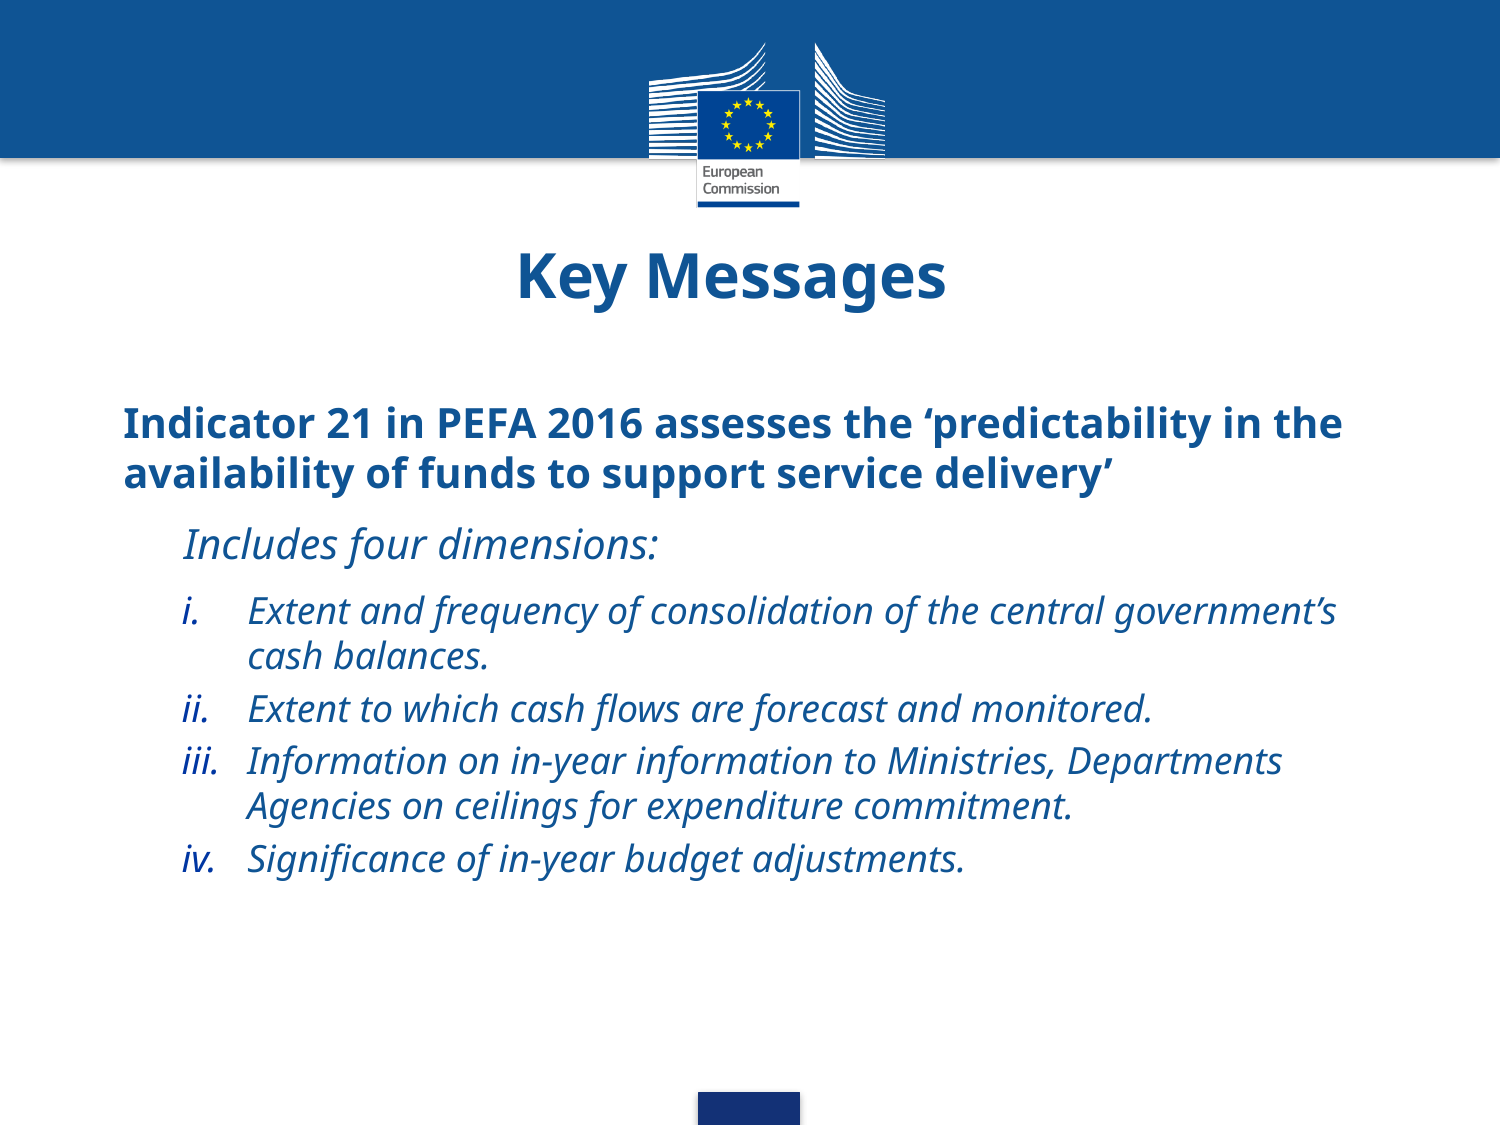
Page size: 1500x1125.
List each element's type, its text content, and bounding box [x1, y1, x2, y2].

picture [649, 42, 885, 208]
list Indicator 21 in PEFA 2016 assesses the ‘predictability in the availability of funds to support service delivery’ Includes four dimensions: Extent and frequency of consolidation of the central government’s cash balances. Extent to which cash flows are forecast and monitored. Information on in-year information to Ministries, Departments Agencies on ceilings for expenditure commitment. Significance of in-year budget adjustments. [93, 388, 1426, 1083]
title Key Messages [64, 219, 1416, 329]
